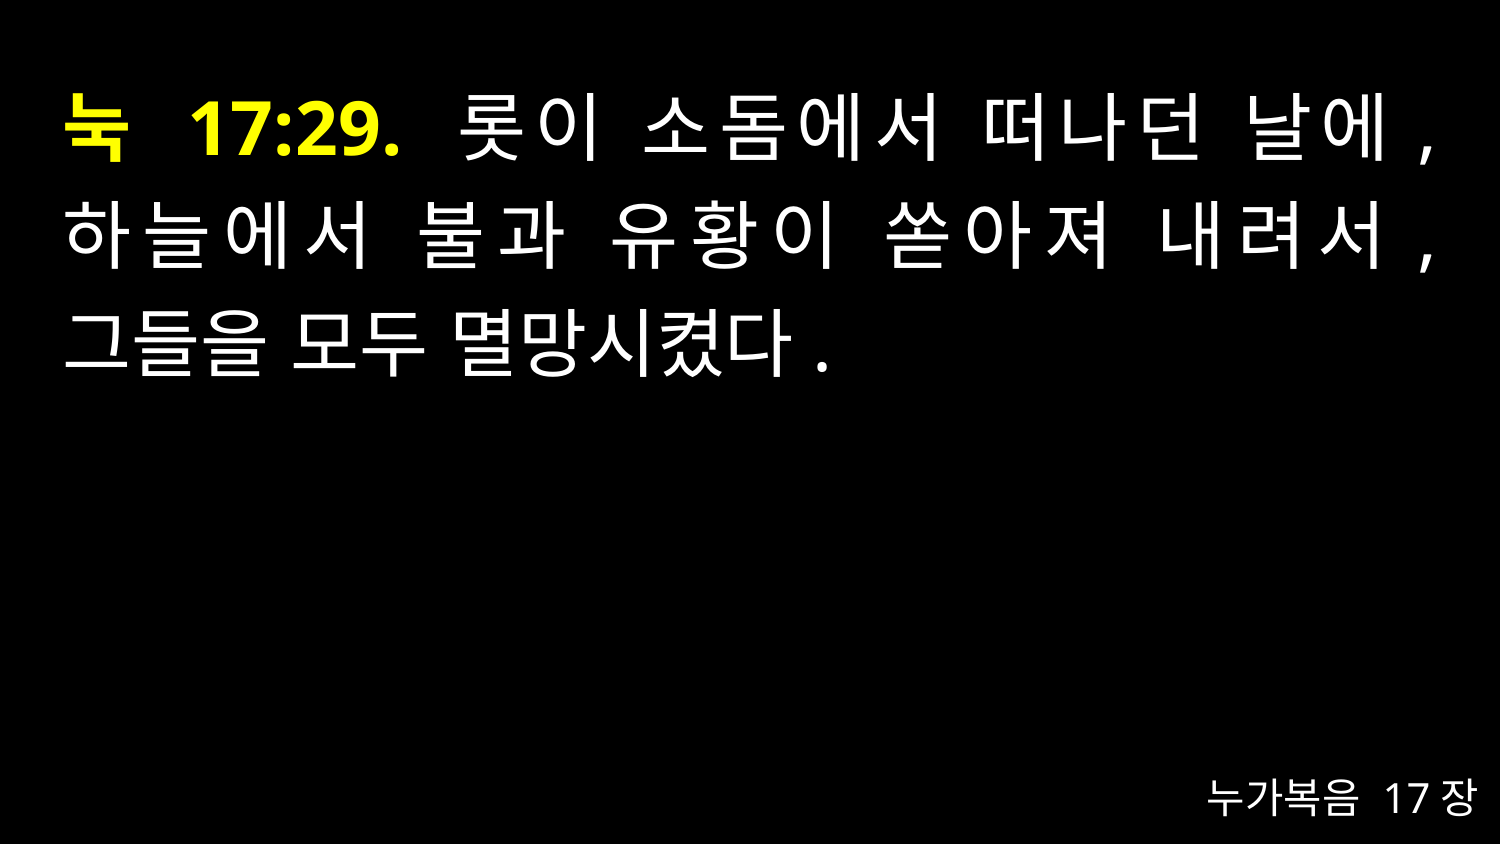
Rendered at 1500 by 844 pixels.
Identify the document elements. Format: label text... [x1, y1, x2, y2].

title 눅 17:29. 롯이 소돔에서 떠나던 날에, 하늘에서 불과 유황이 쏟아져 내려서, 그들을 모두 멸망시켰다. [0, 0, 1500, 844]
subtitle 누가복음 17장 [916, 770, 1500, 844]
